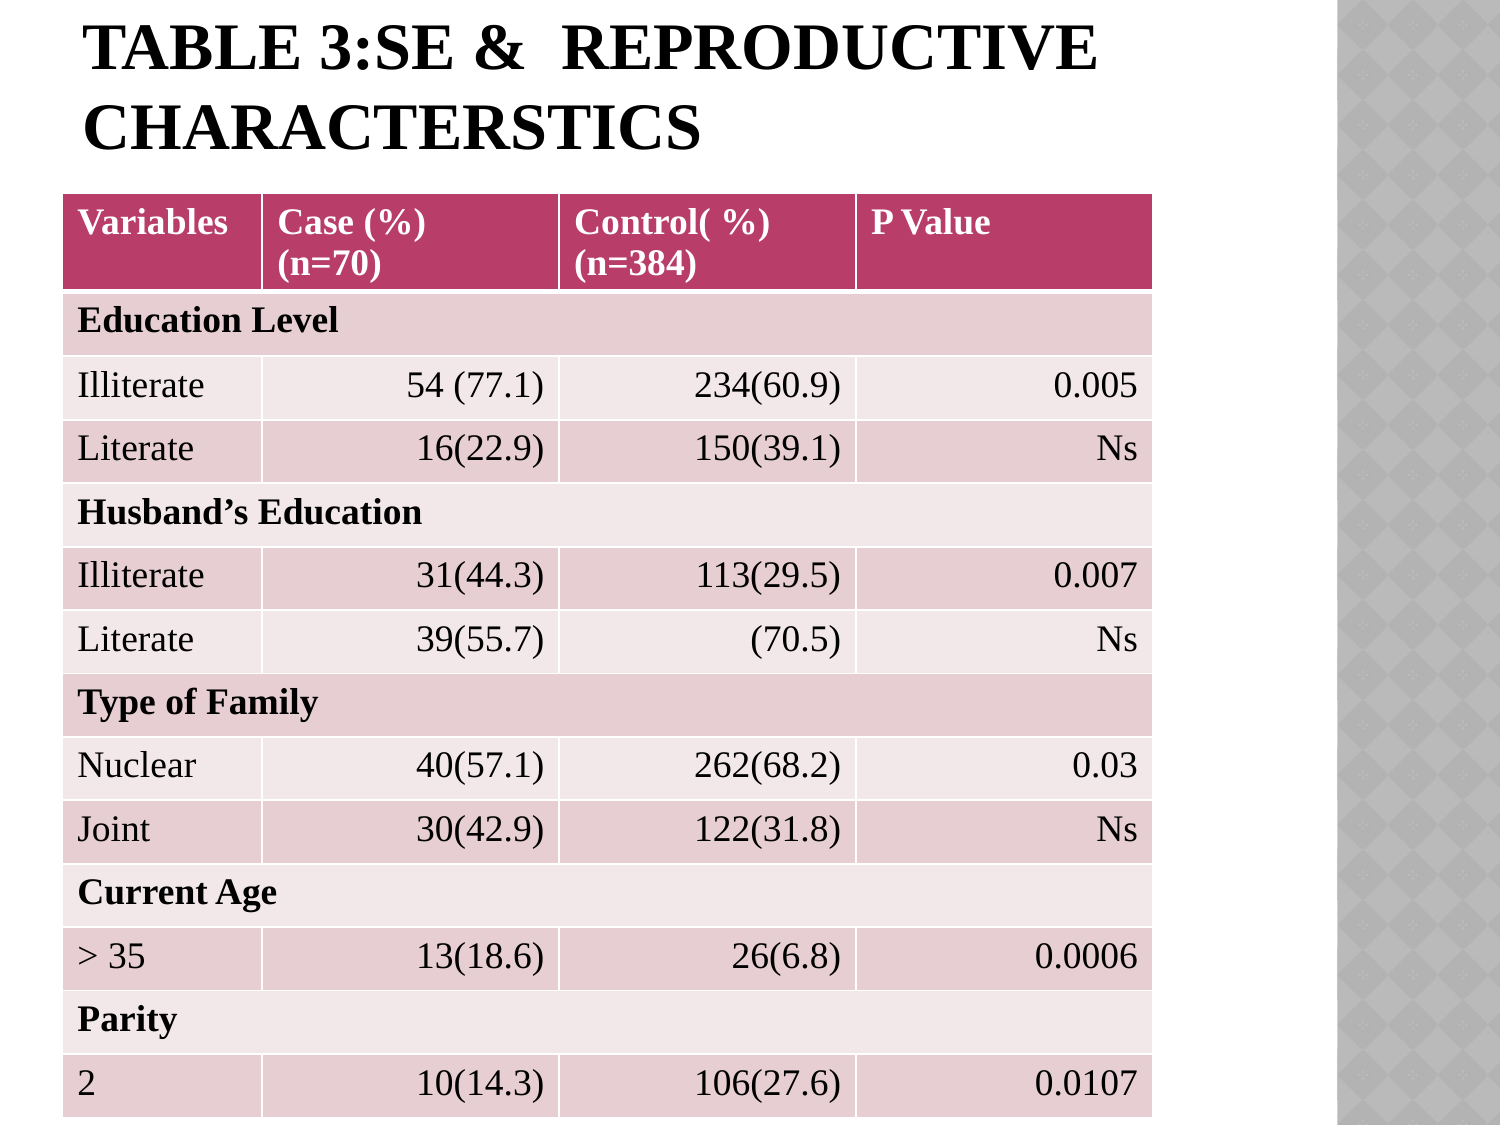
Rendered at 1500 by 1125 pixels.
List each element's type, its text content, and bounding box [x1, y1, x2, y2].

table_cell 30(42.9) [263, 801, 558, 863]
table_cell Parity [63, 991, 1152, 1053]
table_cell 0.0107 [857, 1055, 1152, 1117]
table_cell Ns [857, 421, 1152, 482]
table_cell 2 [63, 1055, 261, 1117]
table_cell 106(27.6) [560, 1055, 855, 1117]
table_cell Nuclear [63, 738, 261, 799]
table_cell Literate [63, 611, 261, 673]
table_cell 39(55.7) [263, 611, 558, 673]
table_cell 40(57.1) [263, 738, 558, 799]
table_cell 16(22.9) [263, 421, 558, 482]
table_cell 13(18.6) [263, 928, 558, 990]
table_cell Illiterate [63, 548, 261, 609]
table_cell Education Level [63, 294, 1152, 355]
table_cell 150(39.1) [560, 421, 855, 482]
table_cell Ns [857, 801, 1152, 863]
table_cell 113(29.5) [560, 548, 855, 609]
table_cell 0.007 [857, 548, 1152, 609]
table_cell 10(14.3) [263, 1055, 558, 1117]
table_cell 0.0006 [857, 928, 1152, 990]
table_cell 26(6.8) [560, 928, 855, 990]
table_cell 31(44.3) [263, 548, 558, 609]
table_cell Husband’s Education [63, 484, 1152, 546]
table_cell 54 (77.1) [263, 357, 558, 419]
table_cell 262(68.2) [560, 738, 855, 799]
table_header Case (%) (n=70) [263, 194, 558, 289]
table_cell 122(31.8) [560, 801, 855, 863]
table_cell Joint [63, 801, 261, 863]
table_cell Ns [857, 611, 1152, 673]
table_header Variables [63, 194, 261, 289]
table_cell Literate [63, 421, 261, 482]
table_header P Value [857, 194, 1152, 289]
table_cell > 35 [63, 928, 261, 990]
table_header Control( %) (n=384) [560, 194, 855, 289]
table_cell 0.03 [857, 738, 1152, 799]
title TABLE 3:SE & REPRODUCTIVE CHARACTERSTICS [75, 0, 1263, 163]
table_cell Current Age [63, 865, 1152, 926]
table_cell 0.005 [857, 357, 1152, 419]
table_cell (70.5) [560, 611, 855, 673]
table_cell Type of Family [63, 674, 1152, 736]
table_cell Illiterate [63, 357, 261, 419]
table_cell 234(60.9) [560, 357, 855, 419]
